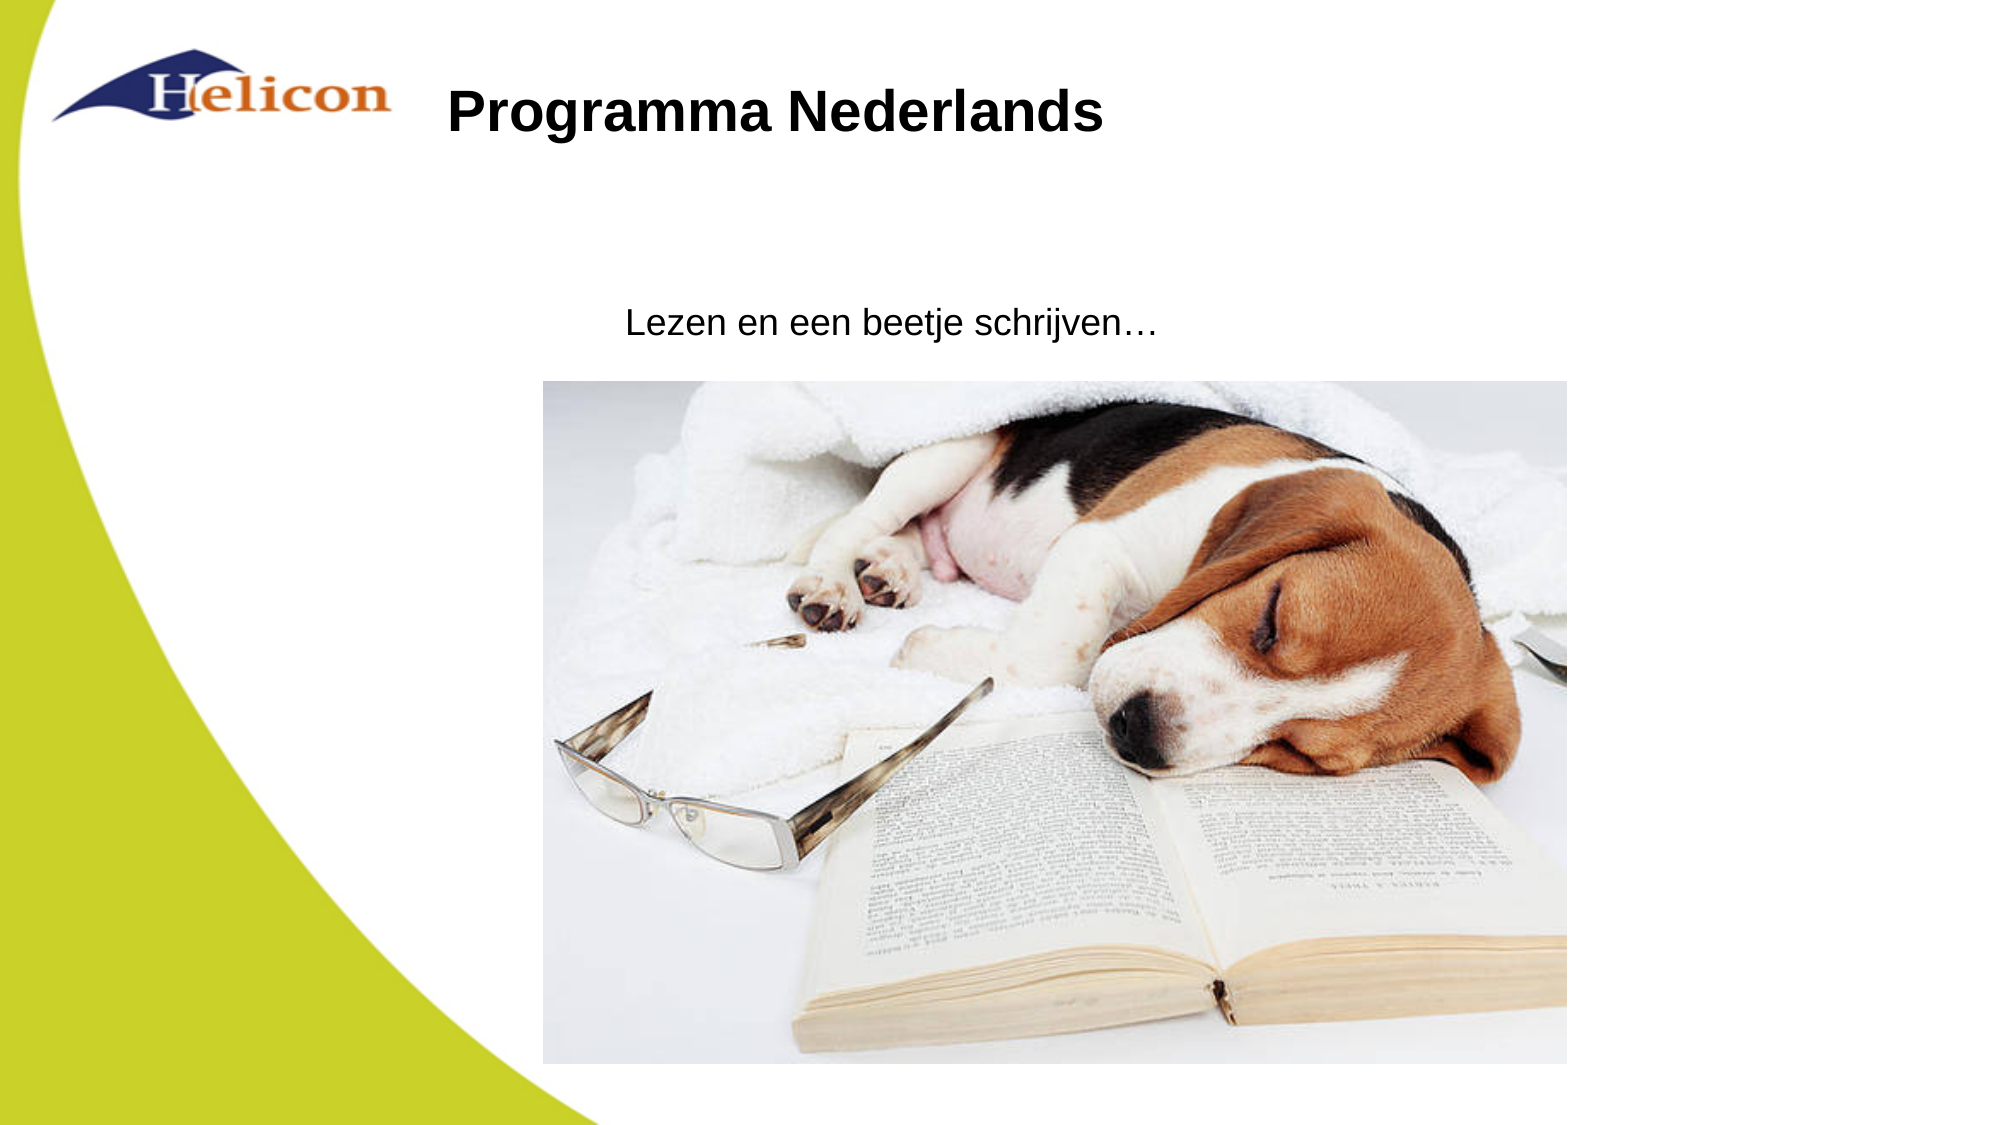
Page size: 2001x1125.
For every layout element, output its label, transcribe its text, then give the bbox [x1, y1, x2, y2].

text_box Lezen en een beetje schrijven… [313, 290, 1472, 351]
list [543, 381, 1567, 1064]
title Programma Nederlands [432, 54, 1887, 161]
picture [0, 0, 2000, 1125]
